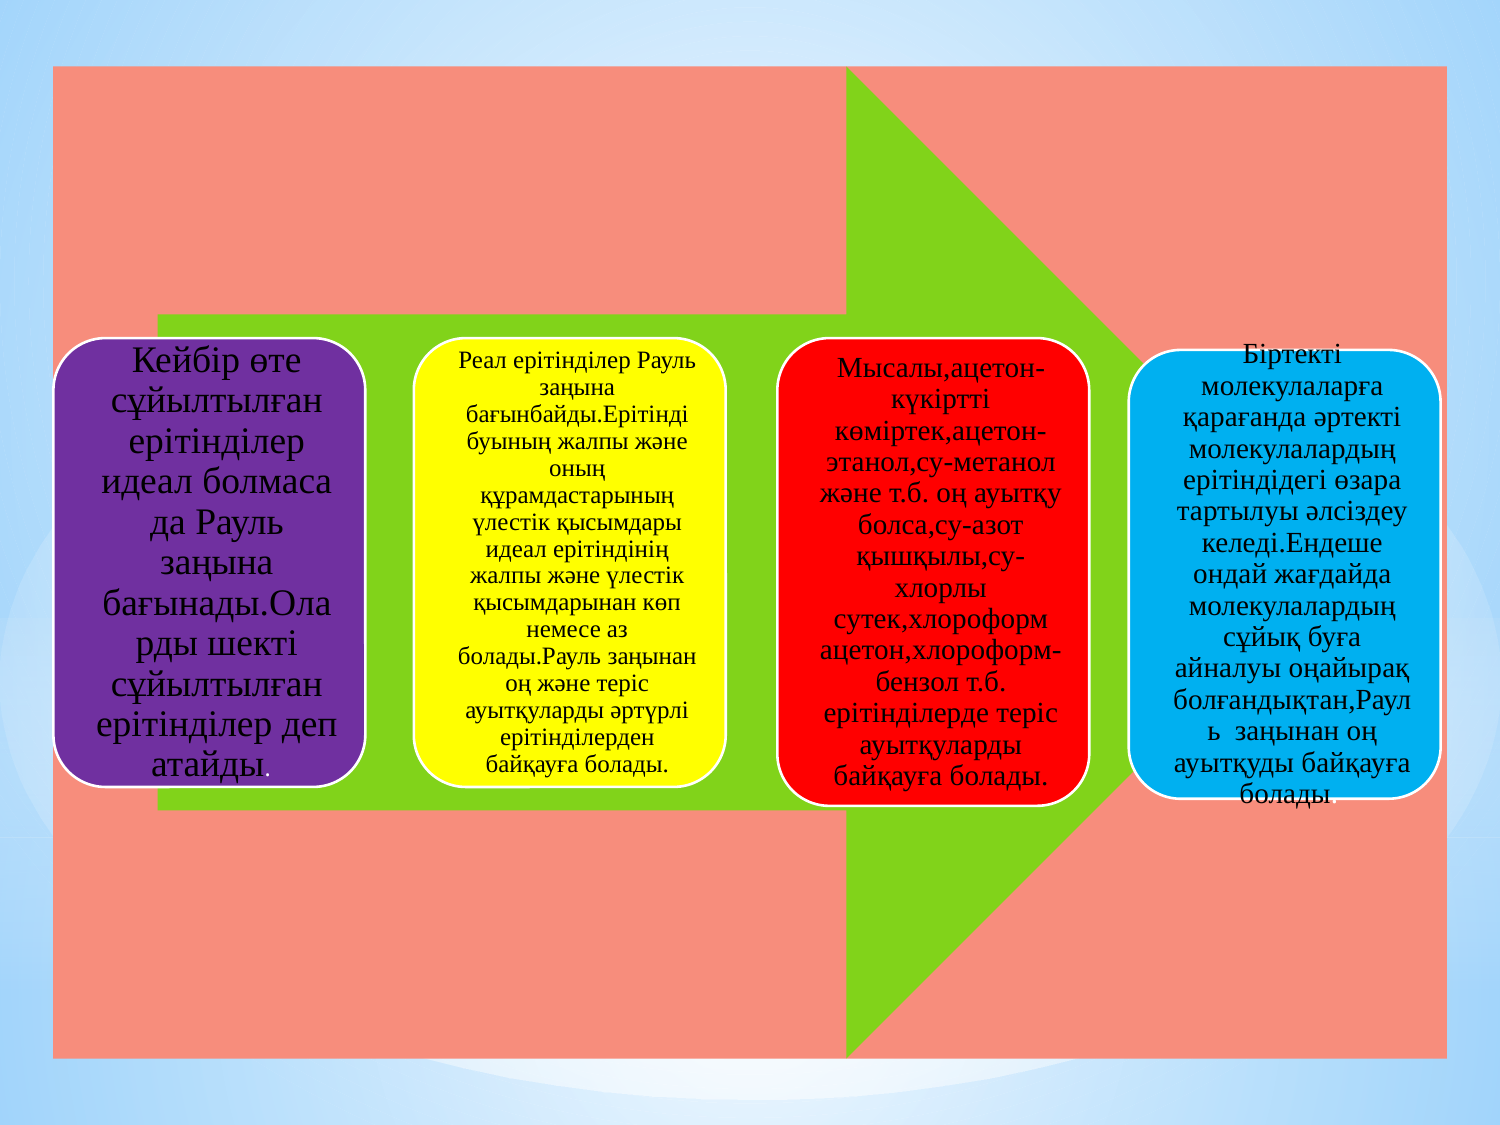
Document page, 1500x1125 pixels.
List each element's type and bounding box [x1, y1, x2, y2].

list [52, 66, 1448, 1059]
